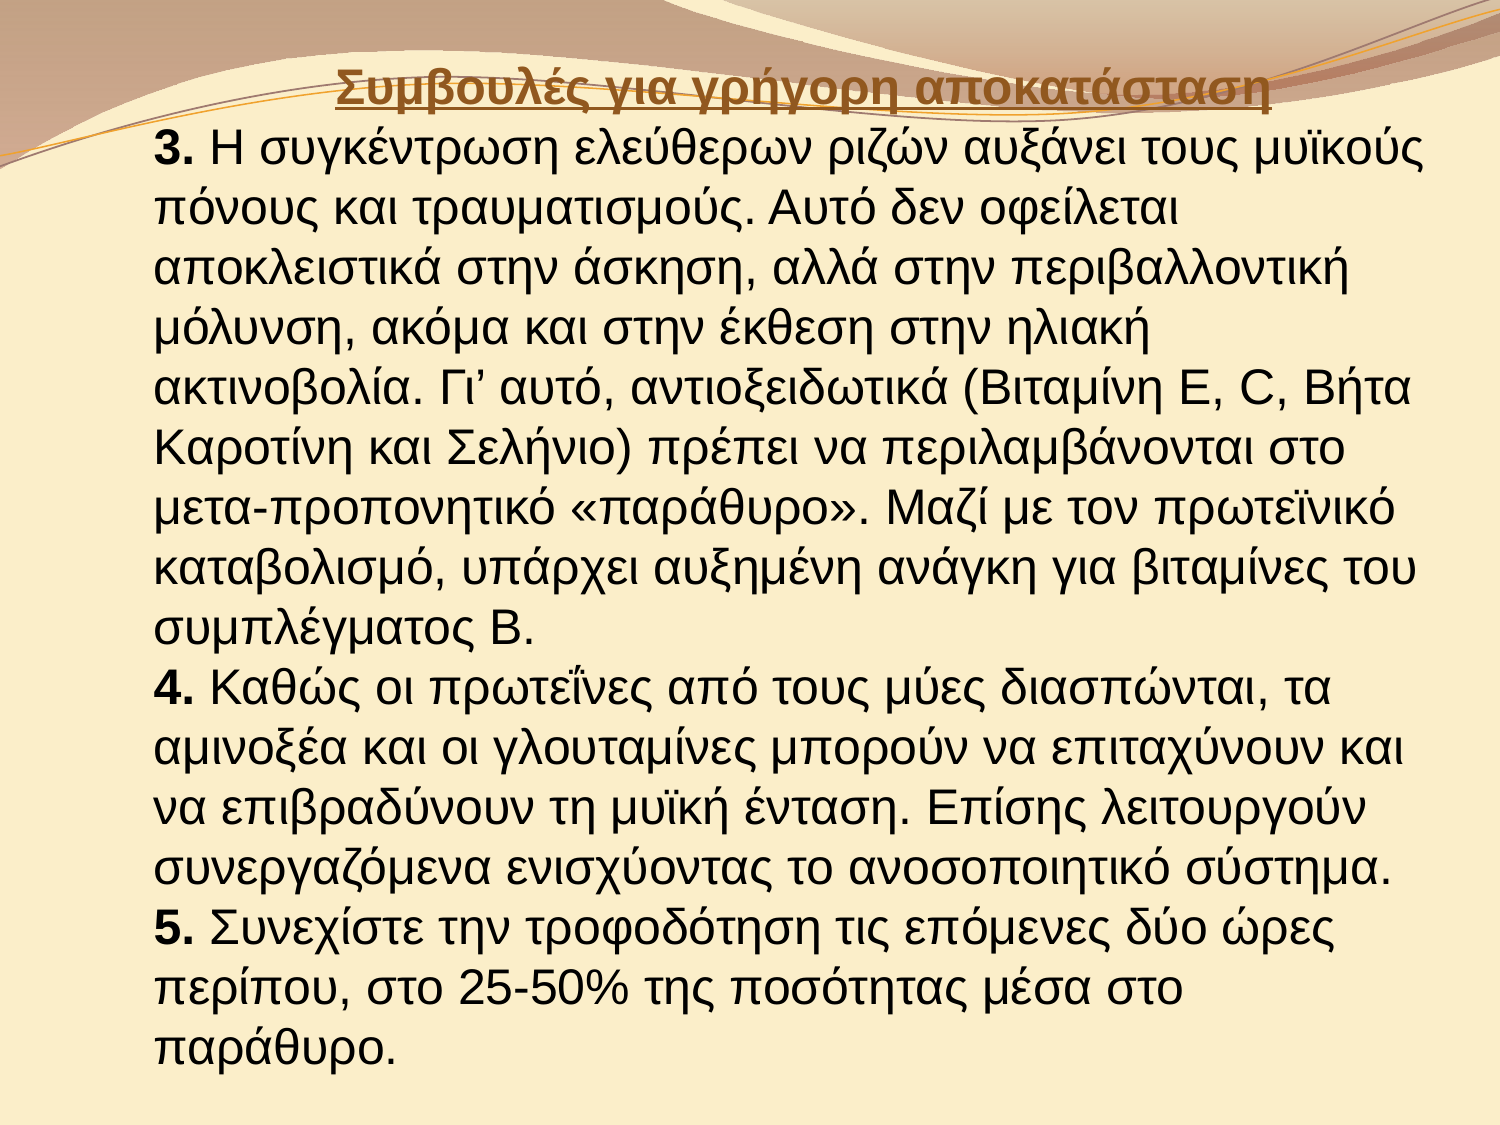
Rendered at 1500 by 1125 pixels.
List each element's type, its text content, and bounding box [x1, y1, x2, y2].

list Συμβουλές για γρήγορη αποκατάσταση 3. Η συγκέντρωση ελεύθερων ριζών αυξάνει τους μυϊκούς πόνους και τραυματισμούς. Αυτό δεν οφείλεται αποκλειστικά στην άσκηση, αλλά στην περιβαλλοντική μόλυνση, ακόμα και στην έκθεση στην ηλιακή ακτινοβολία. Γι’ αυτό, αντιοξειδωτικά (Βιταμίνη Ε, C, Βήτα Καροτίνη και Σελήνιο) πρέπει να περιλαμβάνονται στο μετα-προπονητικό «παράθυρο». Μαζί με τον πρωτεϊνικό καταβολισμό, υπάρχει αυξημένη ανάγκη για βιταμίνες του συμπλέγματος Β. 4. Καθώς οι πρωτεΐνες από τους μύες διασπώνται, τα αμινοξέα και οι γλουταμίνες μπορούν να επιταχύνουν και να επιβραδύνουν τη μυϊκή ένταση. Επίσης λειτουργούν συνεργαζόμενα ενισχύοντας το ανοσοποιητικό σύστημα. 5. Συνεχίστε την τροφοδότηση τις επόμενες δύο ώρες περίπου, στο 25-50% της ποσότητας μέσα στο παράθυρο. [93, 46, 1444, 1079]
